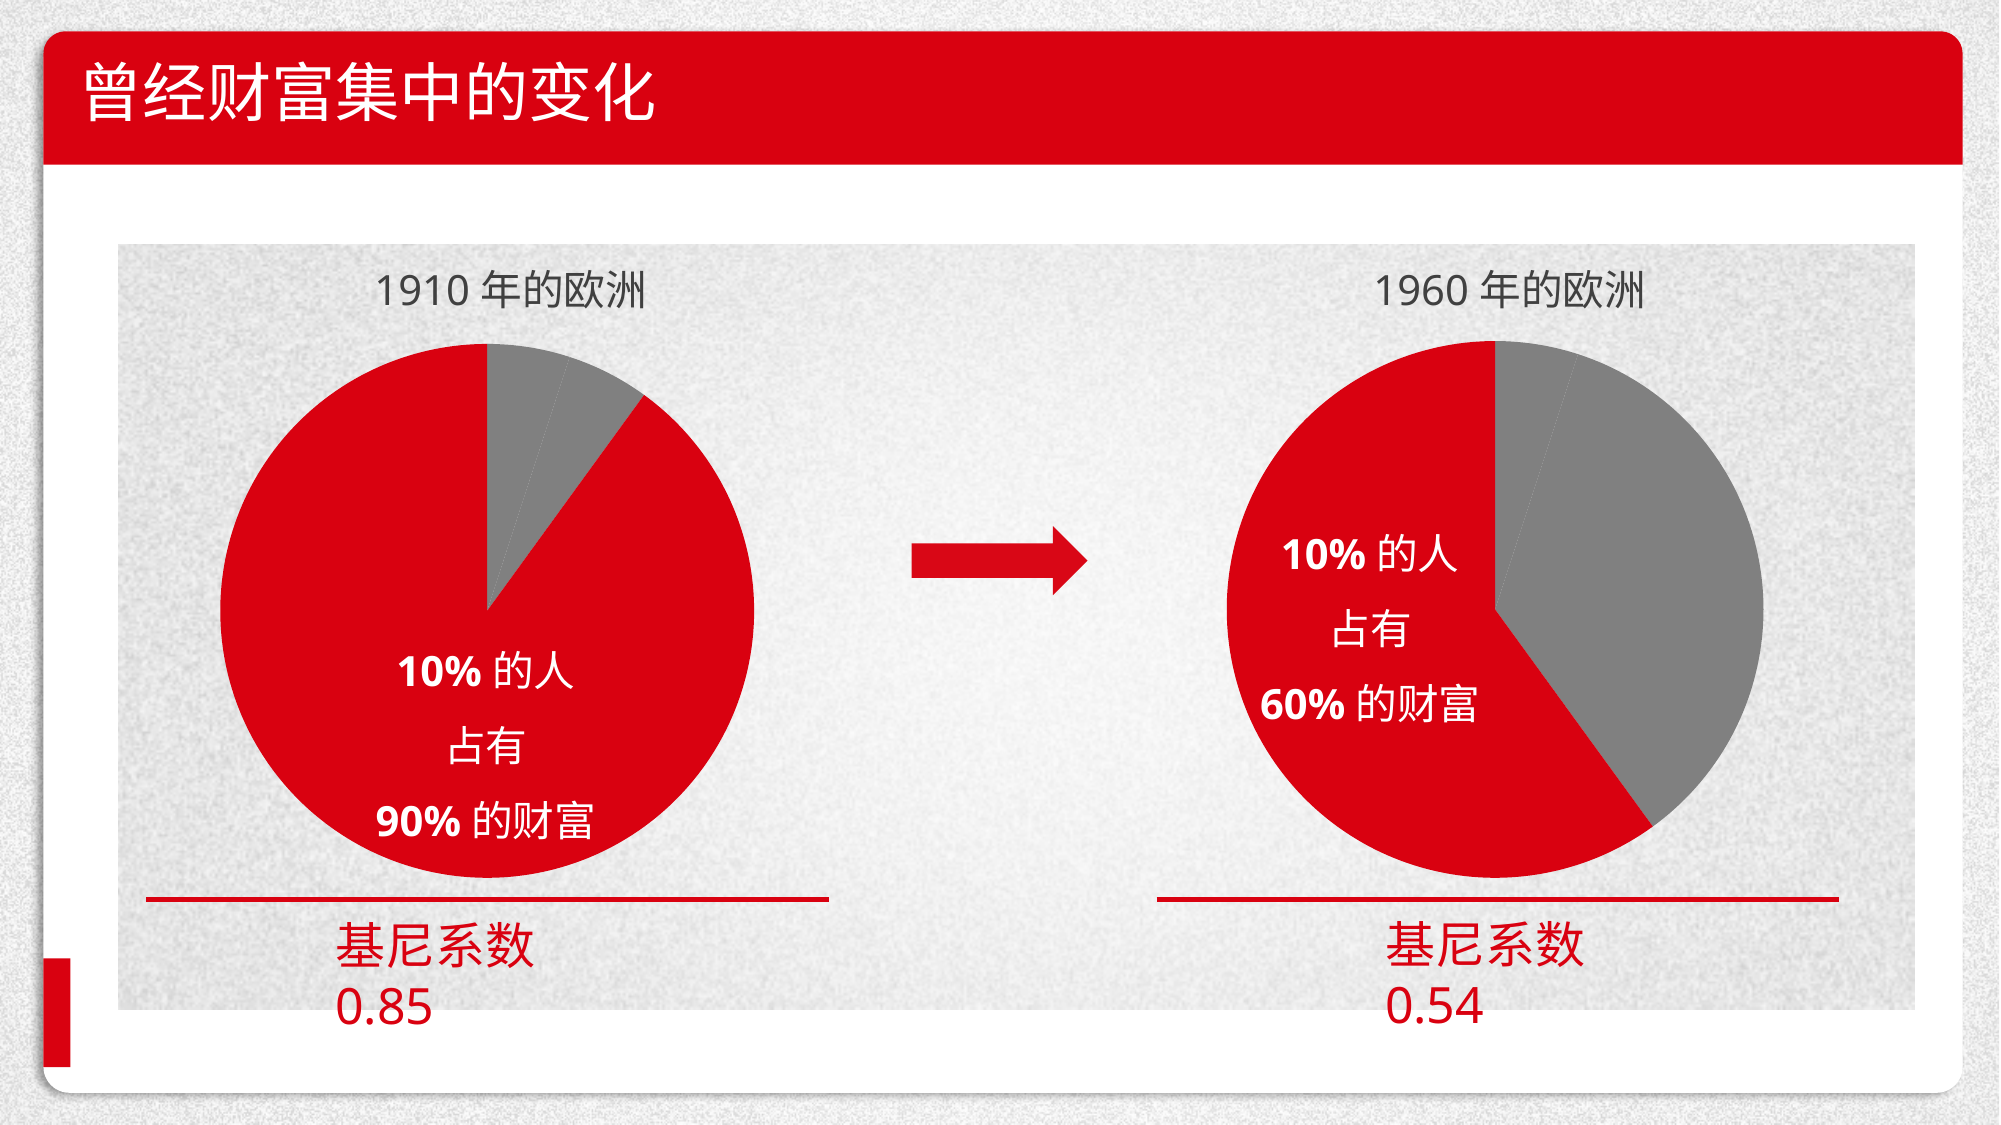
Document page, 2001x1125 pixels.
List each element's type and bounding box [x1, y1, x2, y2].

picture [0, 0, 2000, 1125]
text_box [63, 321, 1919, 984]
